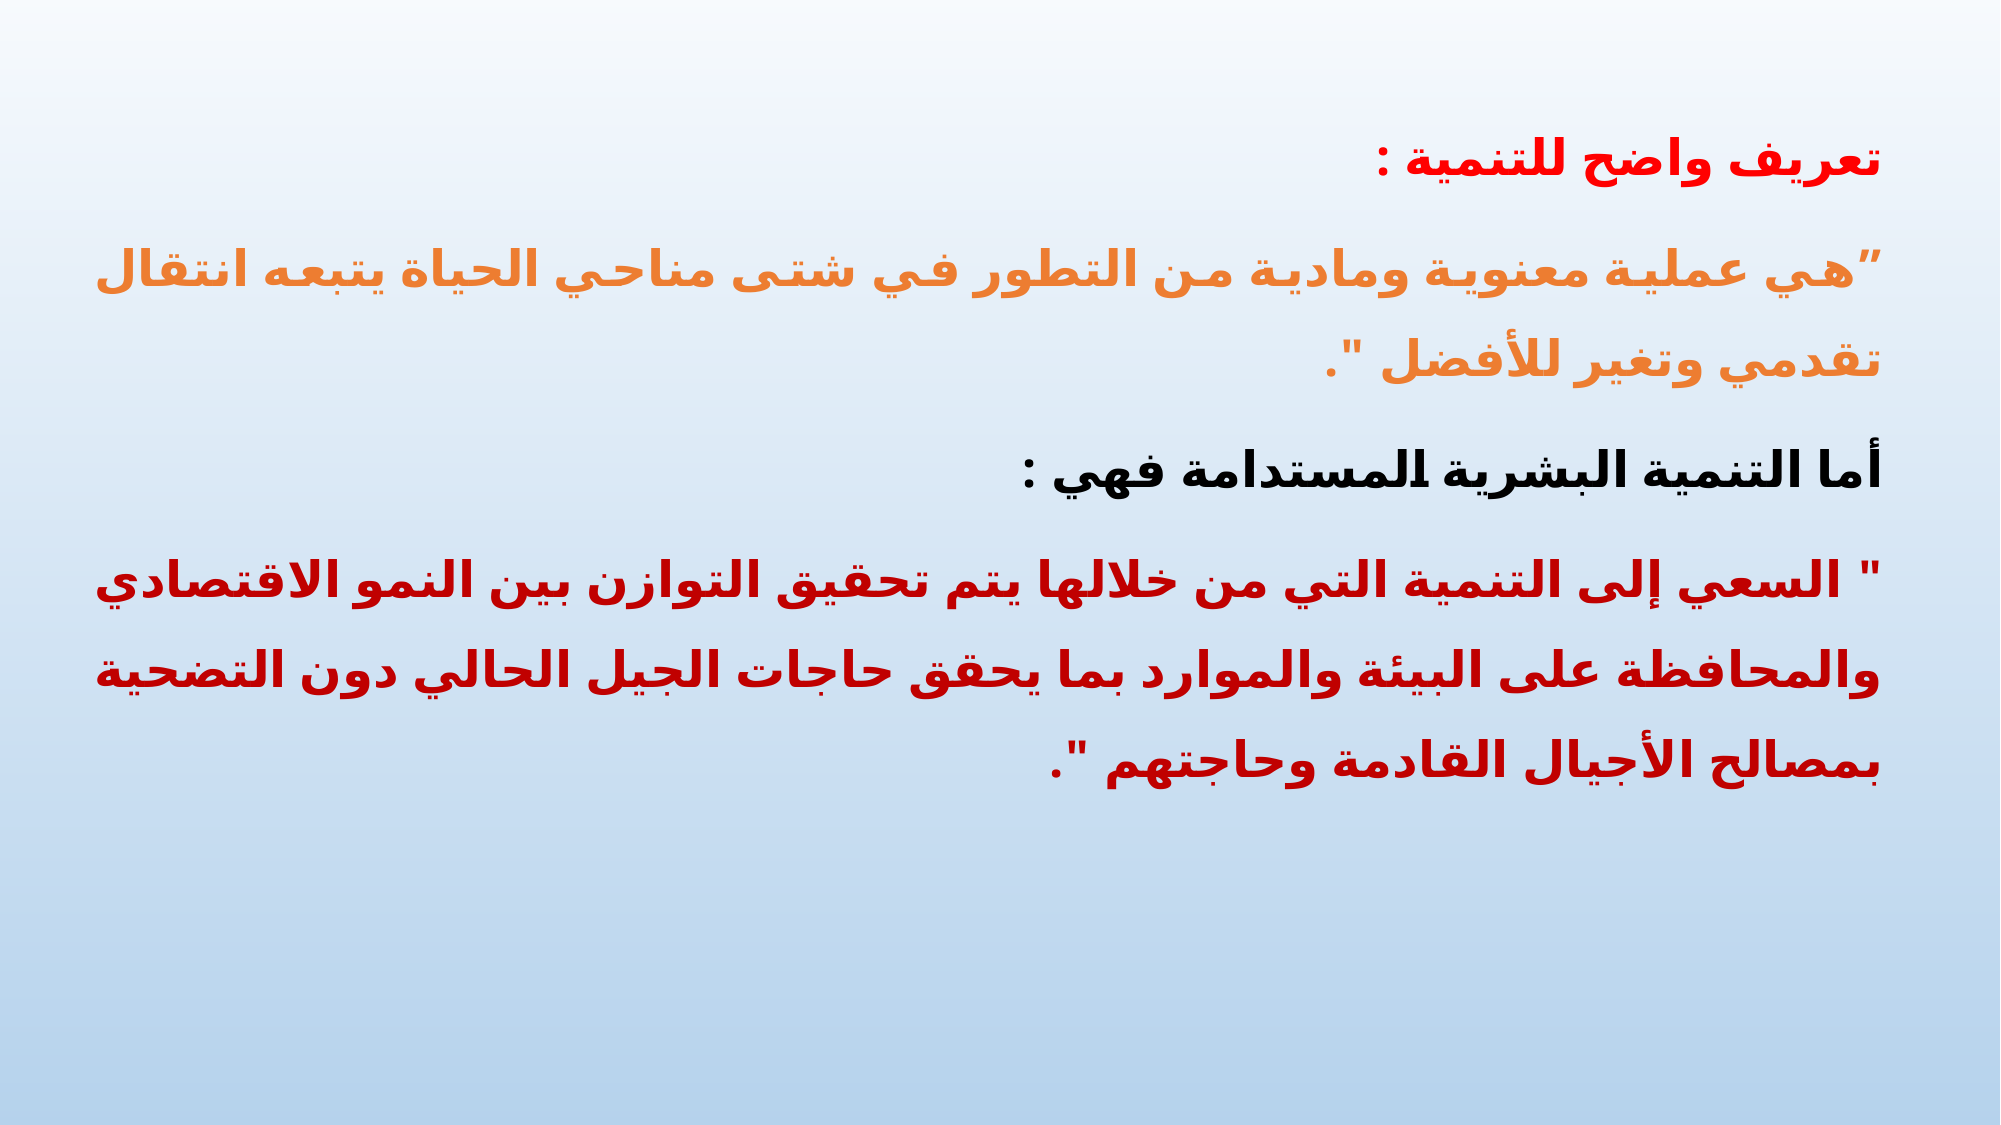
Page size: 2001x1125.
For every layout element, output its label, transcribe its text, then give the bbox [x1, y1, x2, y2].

subtitle تعريف واضح للتنمية : ”هي عملية معنوية ومادية من التطور في شتى مناحي الحياة يتبعه انتقال تقدمي وتغير للأفضل ". أما التنمية البشرية المستدامة فهي : " السعي إلى التنمية التي من خلالها يتم تحقيق التوازن بين النمو الاقتصادي والمحافظة على البيئة والموارد بما يحقق حاجات الجيل الحالي دون التضحية بمصالح الأجيال القادمة وحاجتهم ". [79, 87, 1899, 1055]
